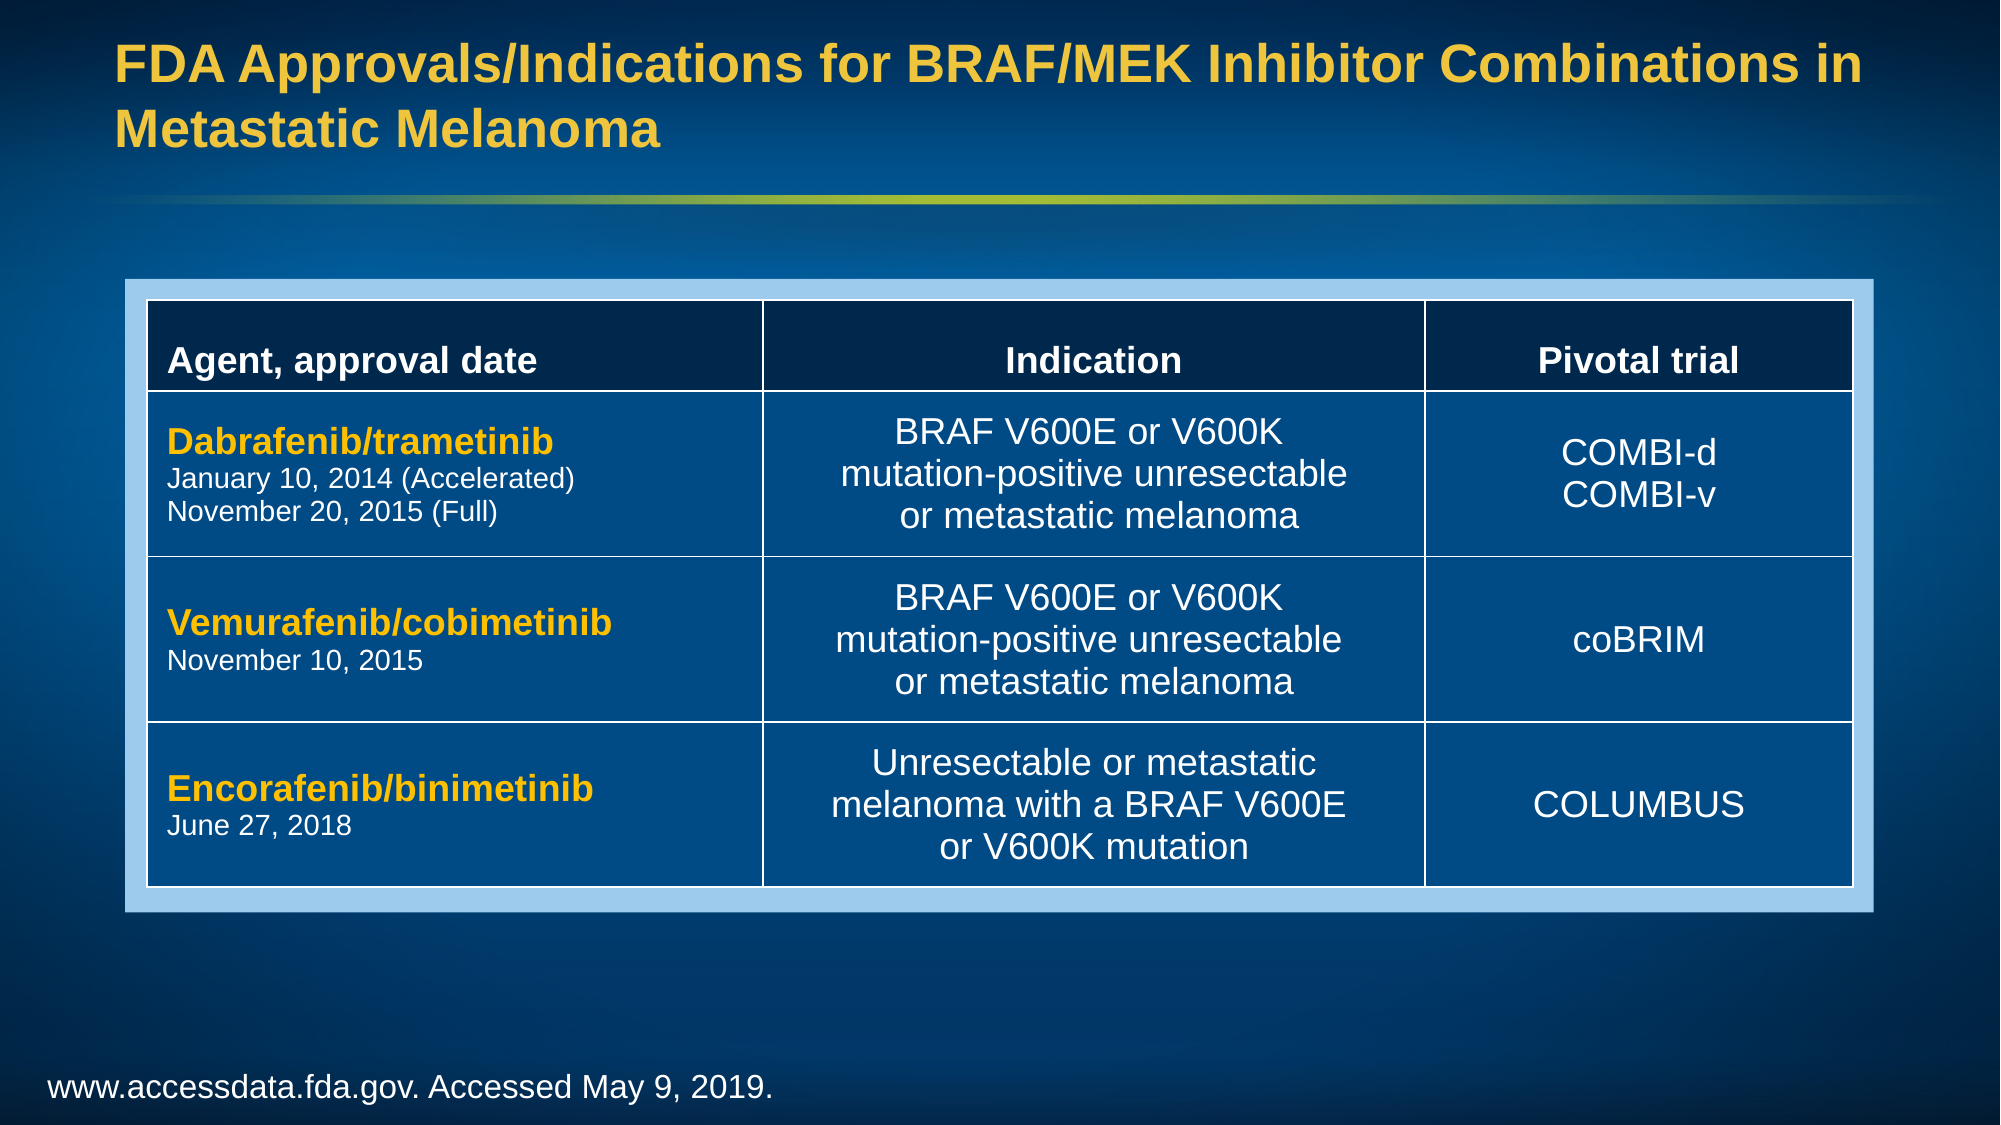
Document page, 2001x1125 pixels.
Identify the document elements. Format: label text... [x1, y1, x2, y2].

table_header Pivotal trial [1426, 301, 1852, 390]
table_cell Unresectable or metastatic melanoma with a BRAF V600E or V600K mutation [764, 723, 1424, 886]
table_cell Vemurafenib/cobimetinib November 10, 2015 [148, 557, 762, 721]
table_cell BRAF V600E or V600K mutation-positive unresectable or metastatic melanoma [764, 392, 1424, 556]
table_header Indication [764, 301, 1424, 390]
table_cell BRAF V600E or V600K mutation-positive unresectable or metastatic melanoma [764, 557, 1424, 721]
title FDA Approvals/Indications for BRAF/MEK Inhibitor Combinations in Metastatic Melanoma [99, 0, 1900, 188]
table_cell COMBI-d COMBI-v [1426, 392, 1852, 556]
text_box www.accessdata.fda.gov. Accessed May 9, 2019. [24, 1058, 1200, 1117]
table_cell coBRIM [1426, 557, 1852, 721]
picture [0, 0, 2000, 1125]
table_header Agent, approval date [148, 301, 762, 390]
table_cell Encorafenib/binimetinib June 27, 2018 [148, 723, 762, 886]
table_cell Dabrafenib/trametinib January 10, 2014 (Accelerated) November 20, 2015 (Full) [148, 392, 762, 556]
text_box [125, 278, 1874, 913]
table_cell COLUMBUS [1426, 723, 1852, 886]
